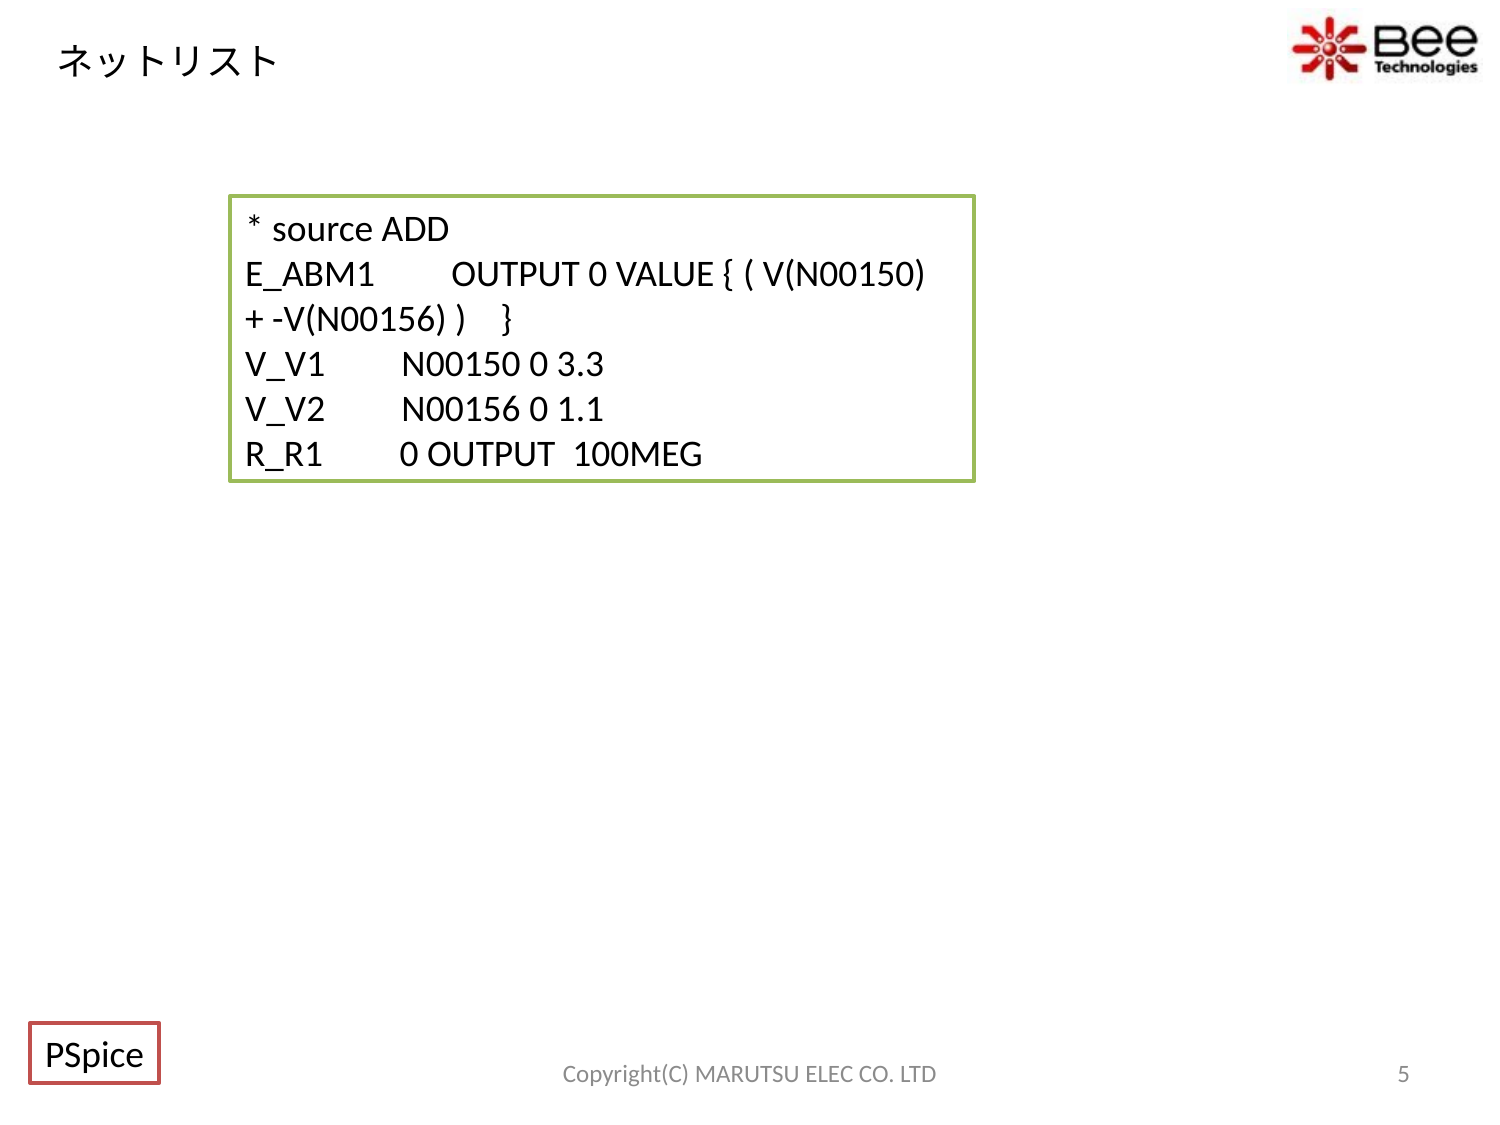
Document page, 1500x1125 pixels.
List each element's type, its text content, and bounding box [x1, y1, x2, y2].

text_box * source ADD E_ABM1 OUTPUT 0 VALUE { ( V(N00150) + -V(N00156) ) } V_V1 N00150 0 3.3 V_V2 N00156 0 1.1 R_R1 0 OUTPUT 100MEG [228, 194, 976, 483]
picture [1286, 8, 1483, 91]
text_box ネットリスト [41, 30, 396, 91]
footer Copyright(C) MARUTSU ELEC CO. LTD [512, 1042, 988, 1103]
text_box PSpice [28, 1021, 161, 1085]
slide_number 5 [1074, 1042, 1425, 1103]
